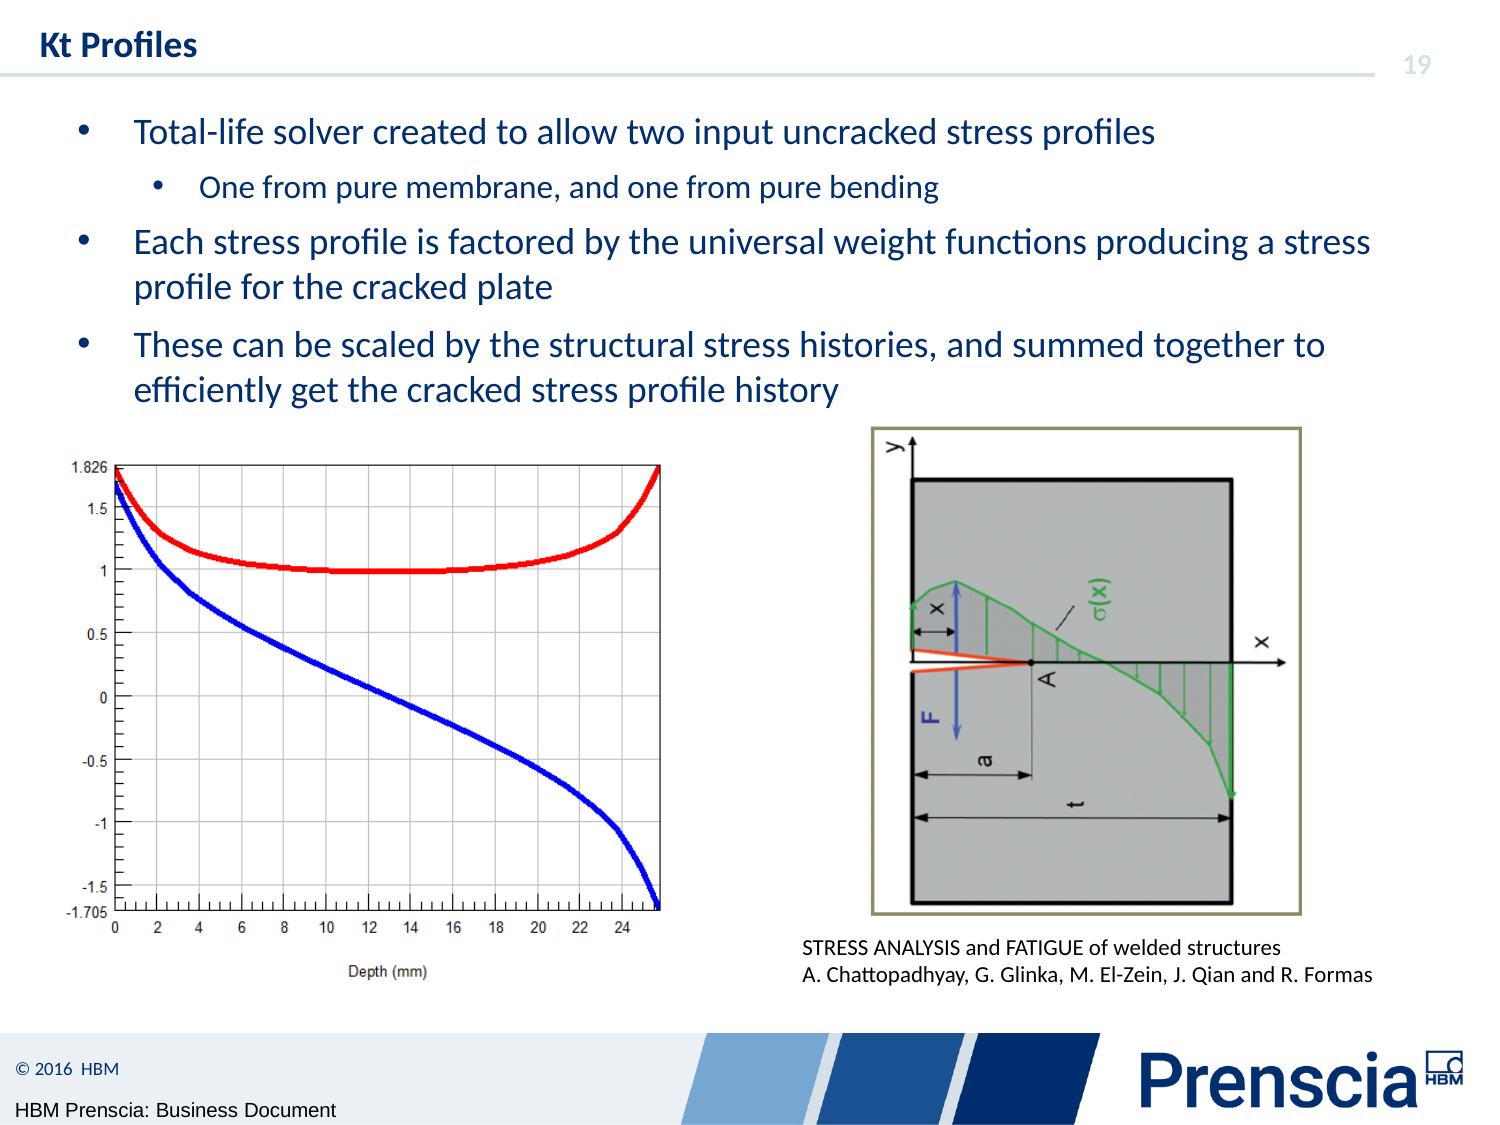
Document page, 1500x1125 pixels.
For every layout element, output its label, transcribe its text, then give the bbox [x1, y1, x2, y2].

list Total-life solver created to allow two input uncracked stress profiles One from pure membrane, and one from pure bending Each stress profile is factored by the universal weight functions producing a stress profile for the cracked plate These can be scaled by the structural stress histories, and summed together to efficiently get the cracked stress profile history [62, 99, 1438, 325]
picture [826, 423, 1338, 922]
picture [0, 1033, 1500, 1125]
picture [49, 437, 679, 987]
text_box STRESS ANALYSIS and FATIGUE of welded structures A. Chattopadhyay, G. Glinka, M. El-Zein, J. Qian and R. Formas [787, 924, 1442, 995]
title Kt Profiles [24, 12, 1375, 70]
